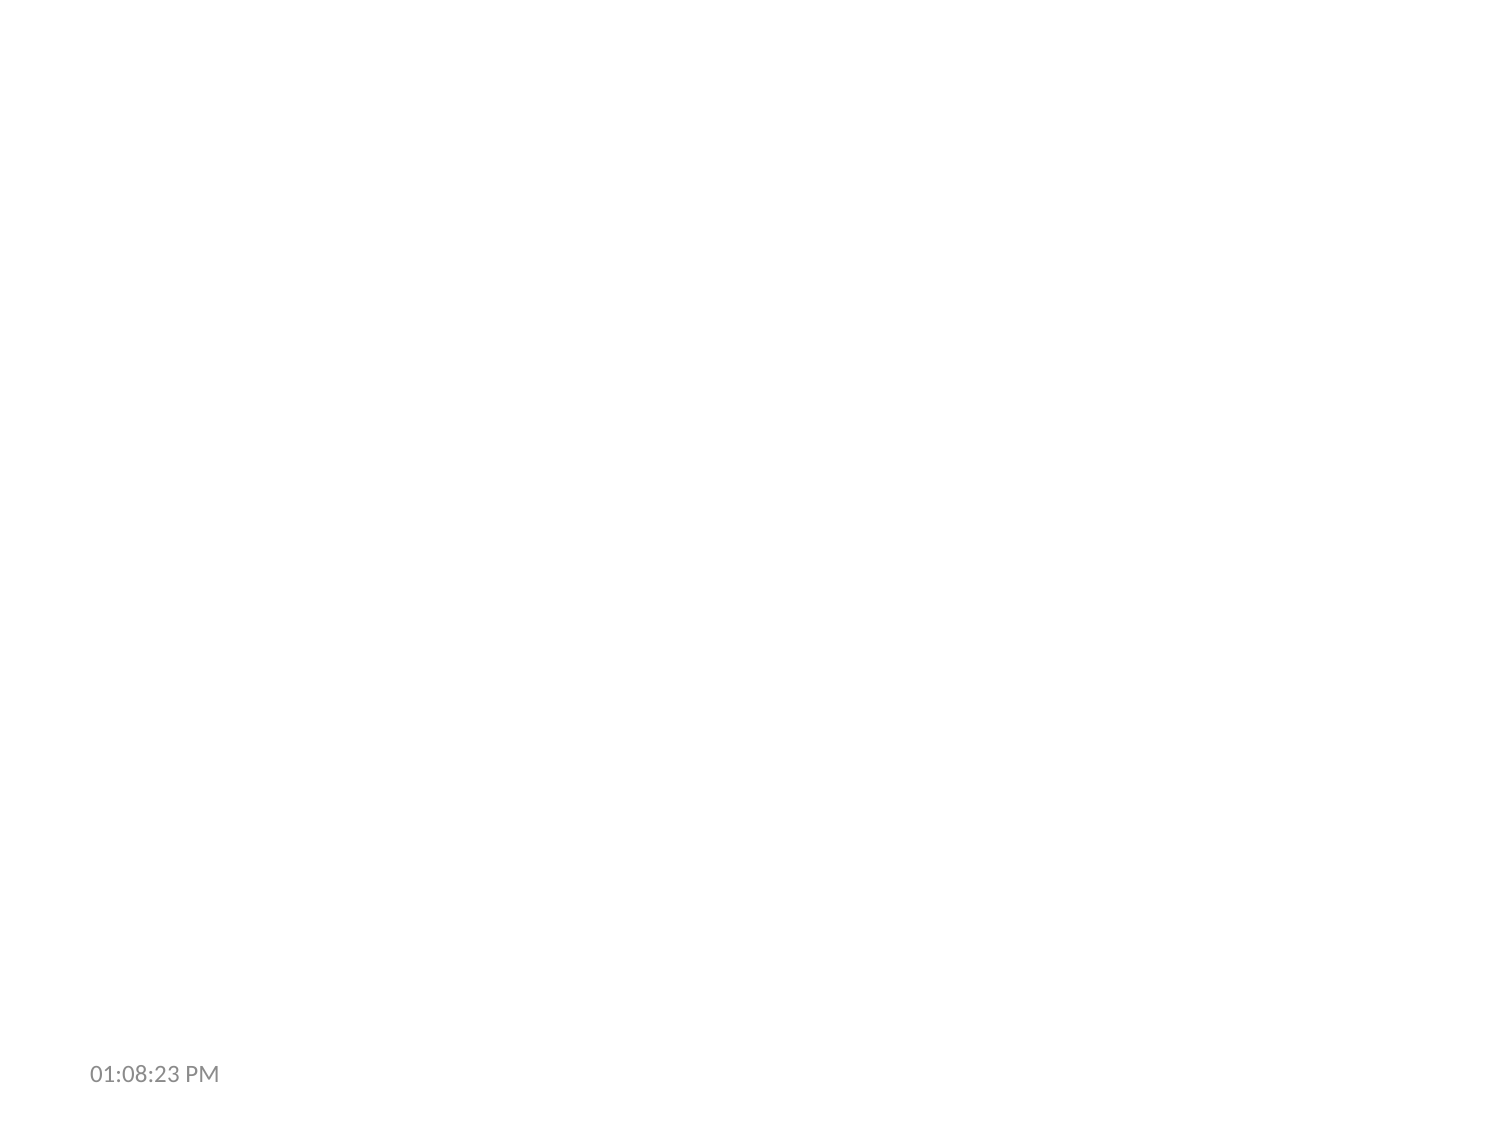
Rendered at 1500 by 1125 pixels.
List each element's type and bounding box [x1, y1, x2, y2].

slide_number [75, 1042, 425, 1103]
